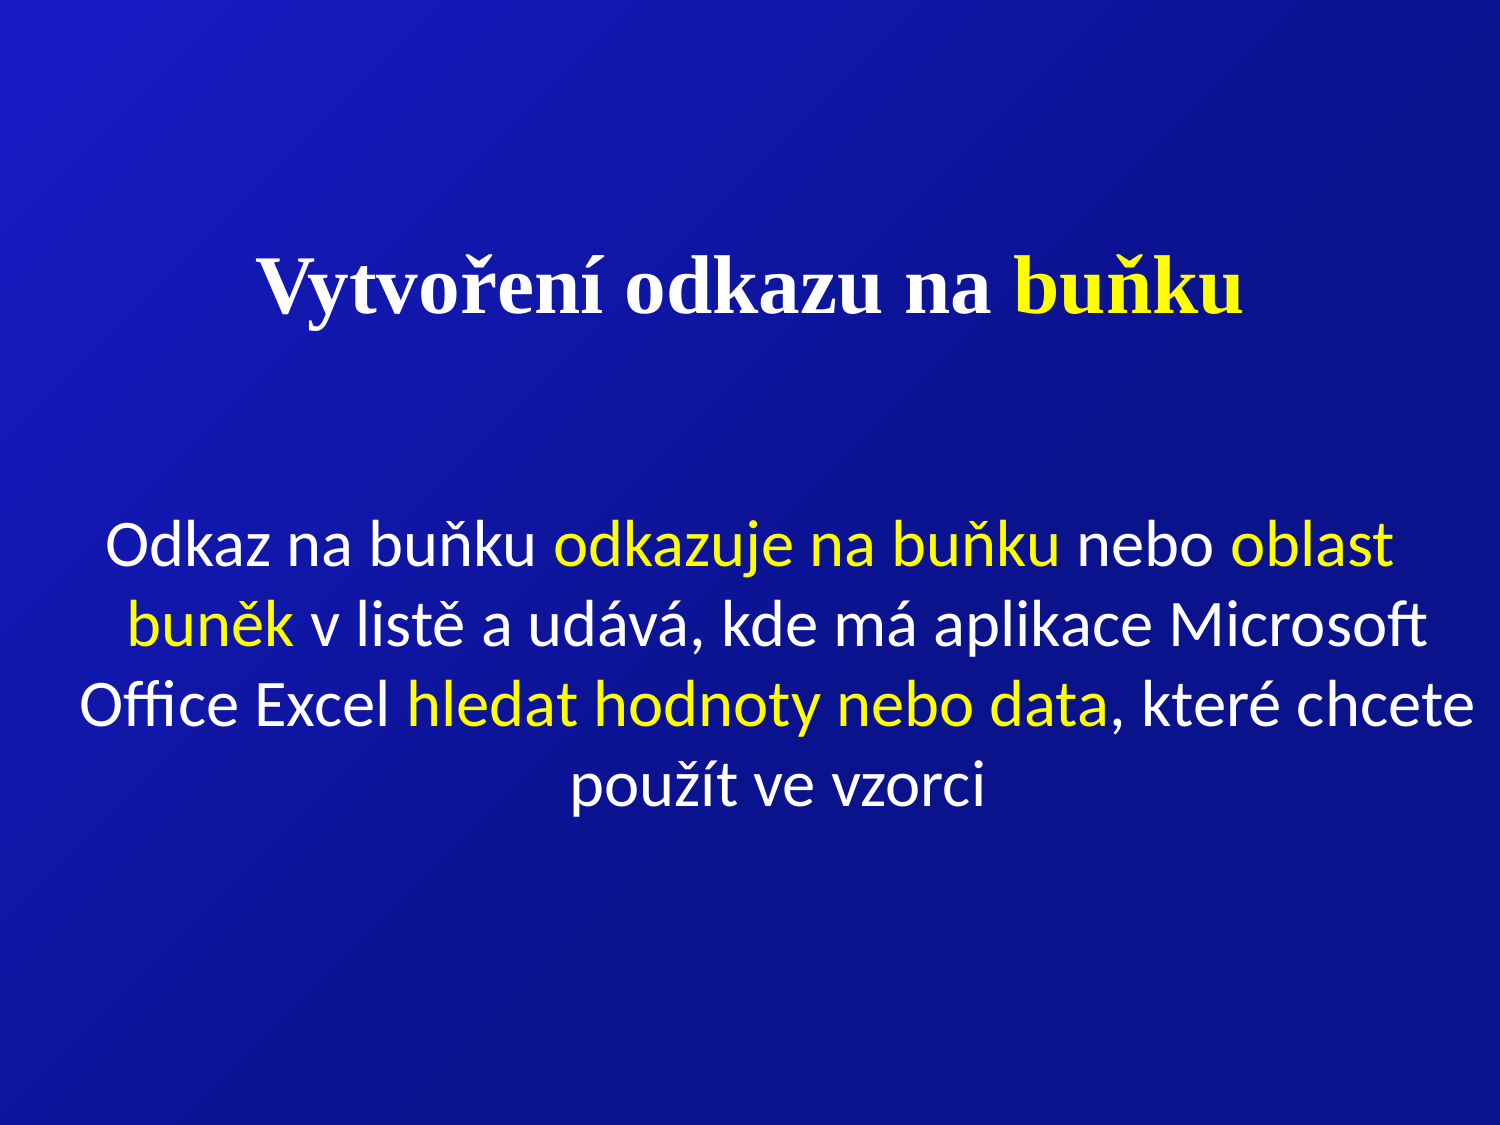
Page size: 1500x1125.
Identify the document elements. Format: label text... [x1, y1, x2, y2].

text_box Odkaz na buňku odkazuje na buňku nebo oblast buněk v listě a udává, kde má aplikace Microsoft Office Excel hledat hodnoty nebo data, které chcete použít ve vzorci [0, 492, 1500, 832]
text_box Vytvoření odkazu na buňku [0, 222, 1500, 399]
